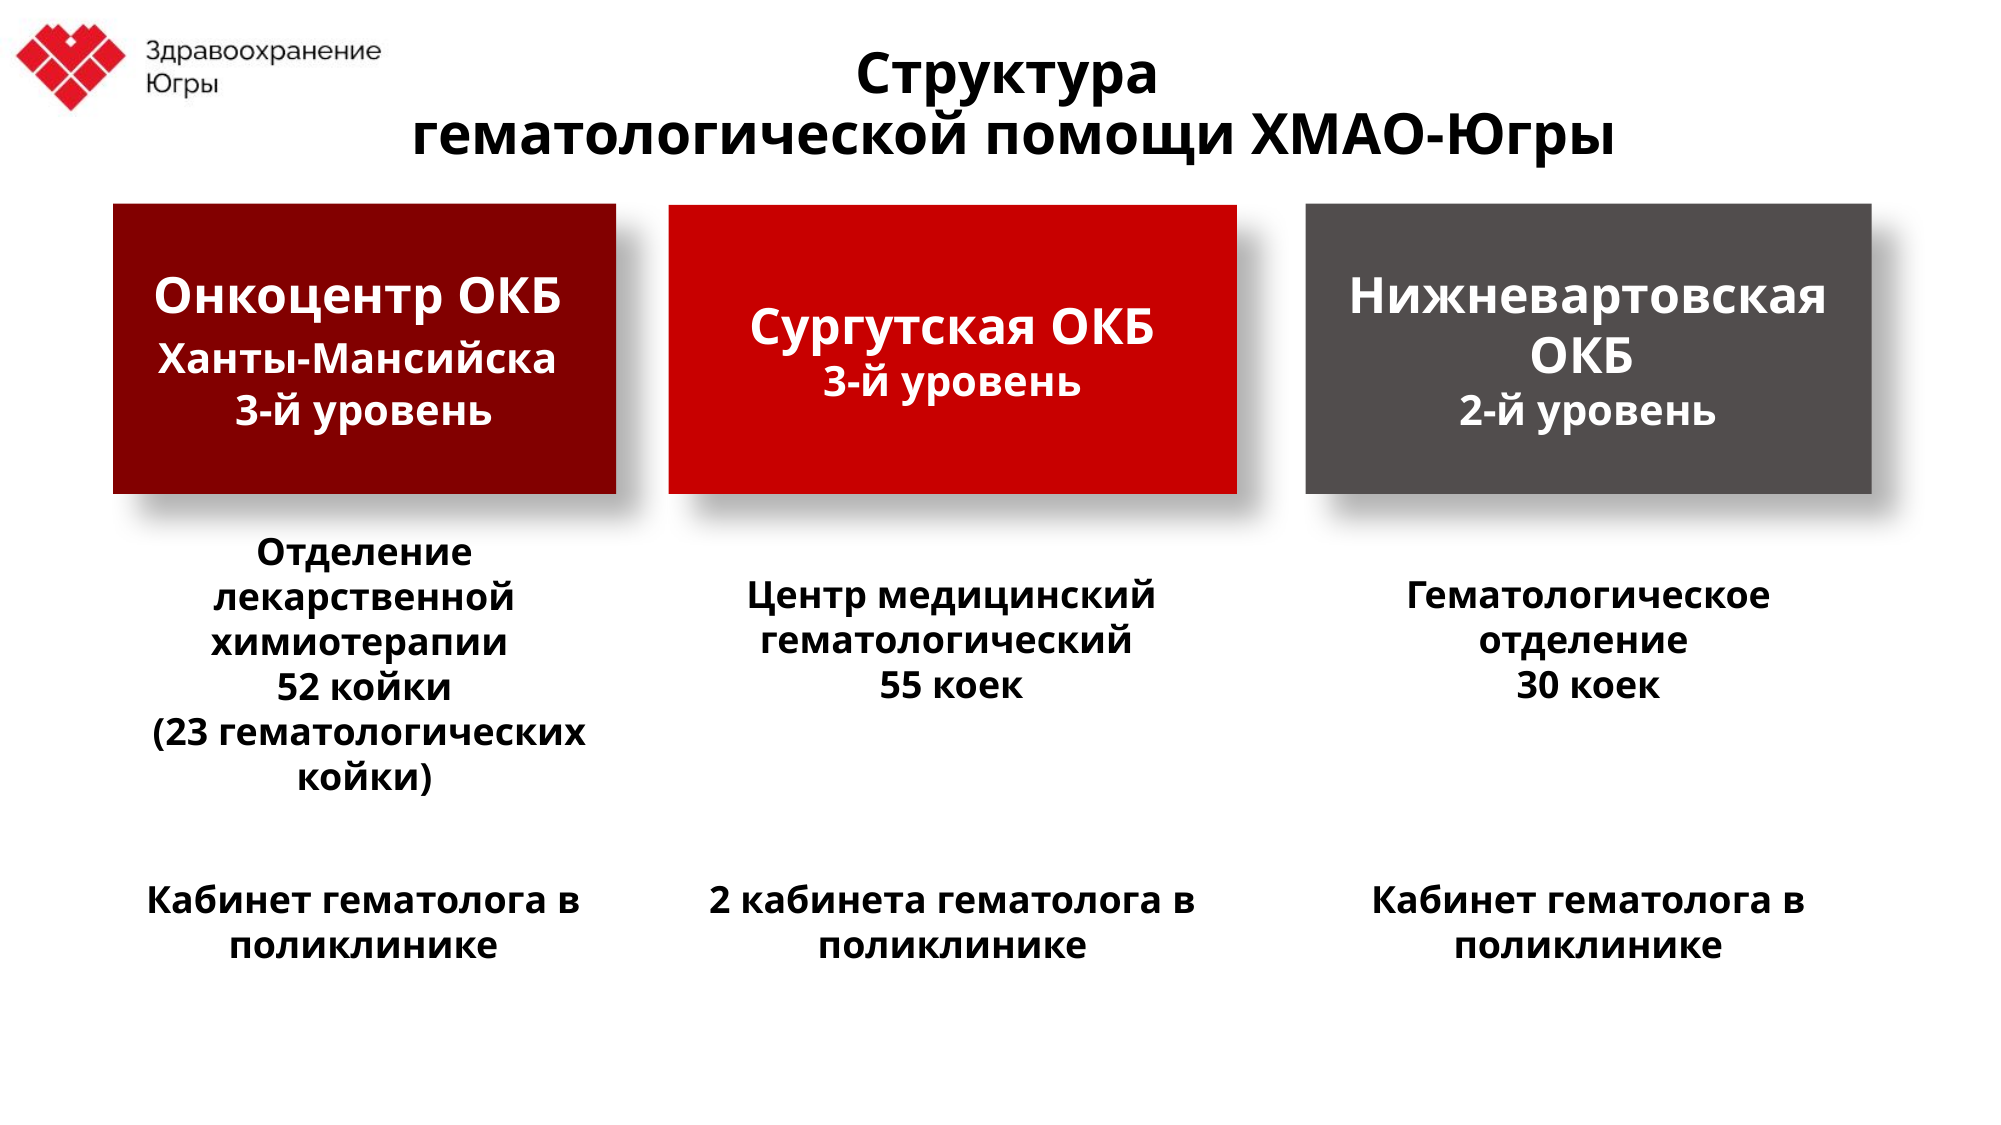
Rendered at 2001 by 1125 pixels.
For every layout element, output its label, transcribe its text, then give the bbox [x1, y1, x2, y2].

text_box Гематологическое отделение 30 коек [1305, 506, 1873, 772]
text_box Кабинет гематолога в поликлинике [111, 829, 616, 1012]
text_box Онкоцентр ОКБ Ханты-Мансийска 3-й уровень [112, 203, 617, 495]
text_box 2 кабинета гематолога в поликлинике [668, 783, 1238, 1058]
text_box Отделение лекарственной химиотерапии 52 койки (23 гематологических койки) [112, 506, 617, 820]
text_box Структура гематологической помощи ХМАО-Югры [376, 36, 1653, 191]
text_box Центр медицинский гематологический 55 коек [668, 506, 1236, 772]
text_box Сургутская ОКБ 3-й уровень [668, 204, 1238, 495]
text_box Нижневартовская ОКБ 2-й уровень [1305, 203, 1873, 495]
text_box Кабинет гематолога в поликлинике [1305, 787, 1873, 1054]
picture [0, 0, 409, 128]
